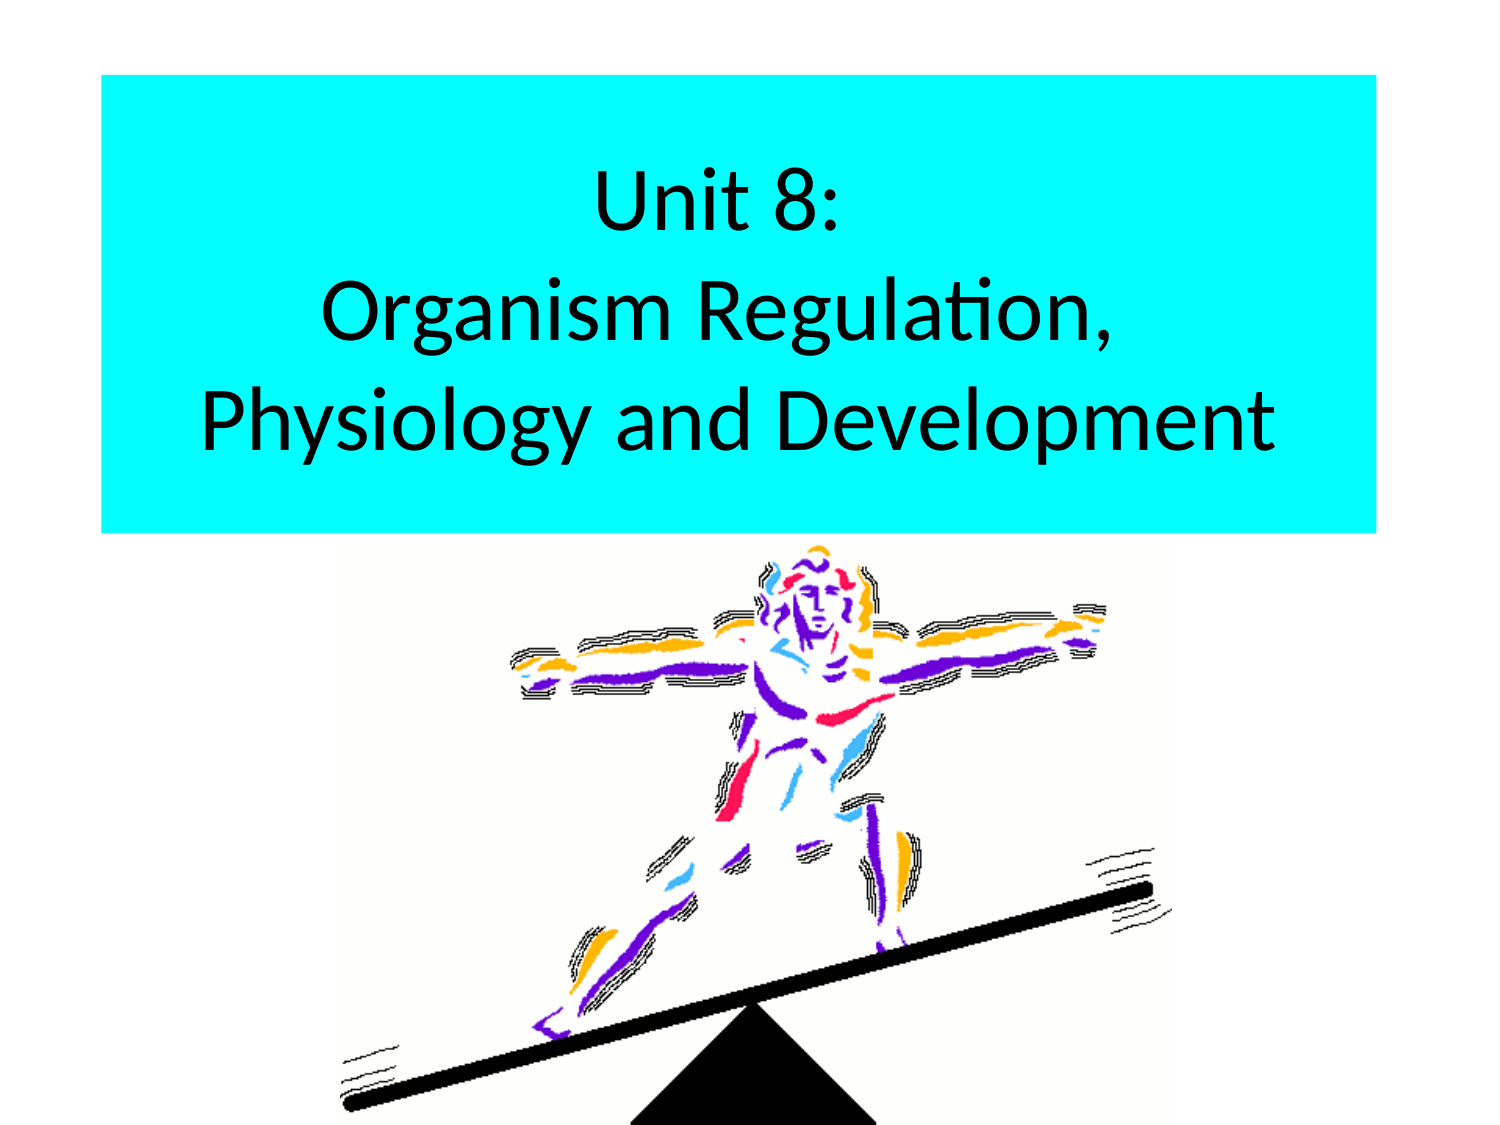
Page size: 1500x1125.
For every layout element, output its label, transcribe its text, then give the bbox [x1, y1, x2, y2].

picture [340, 544, 1173, 1125]
title Unit 8: Organism Regulation, Physiology and Development [101, 74, 1377, 534]
